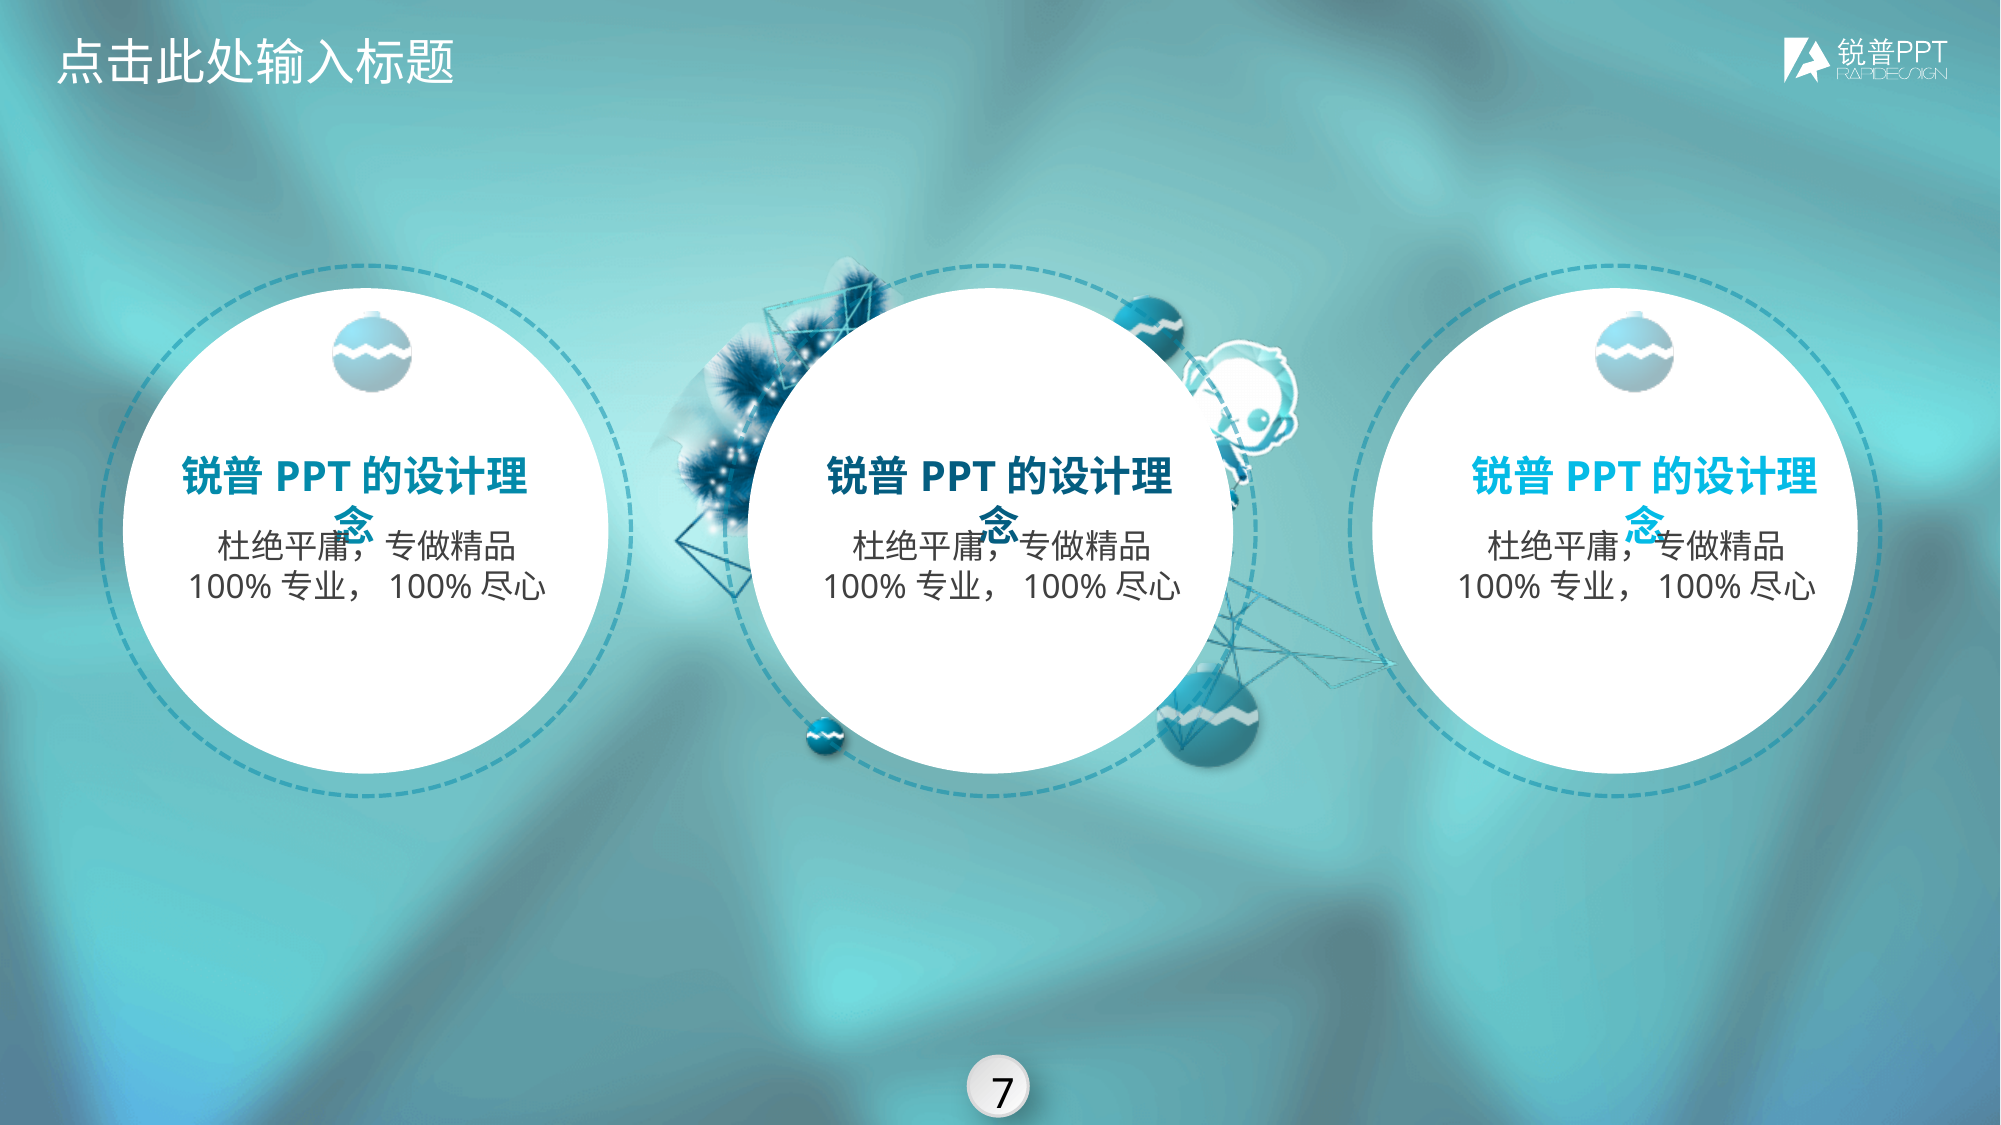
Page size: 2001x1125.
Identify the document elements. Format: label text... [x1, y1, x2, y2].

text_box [725, 265, 1256, 797]
picture [0, 0, 2001, 1125]
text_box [1784, 37, 1948, 83]
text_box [1349, 265, 1881, 797]
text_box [652, 212, 1408, 770]
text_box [968, 1056, 1032, 1125]
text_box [100, 265, 631, 797]
text_box 点击此处输入标题 [40, 23, 471, 99]
